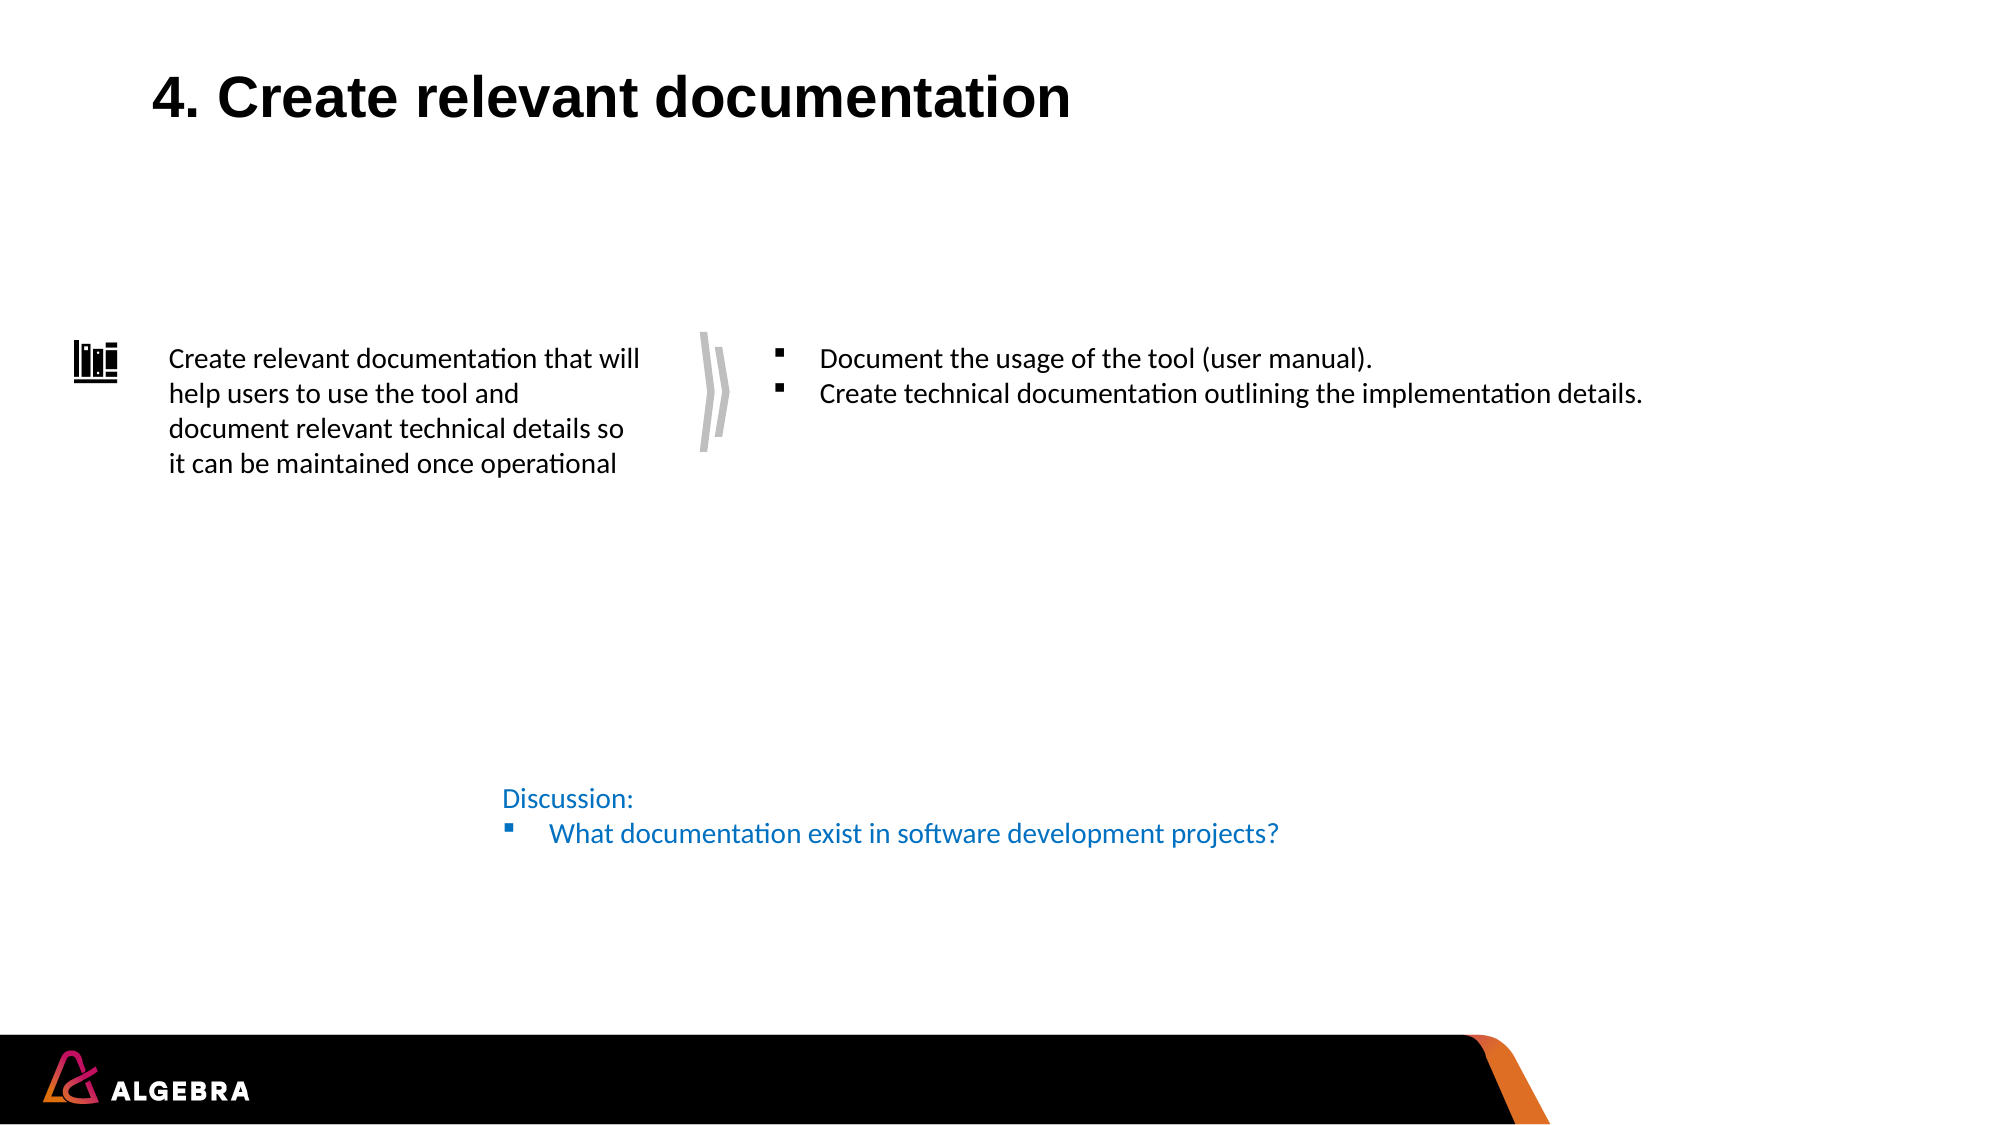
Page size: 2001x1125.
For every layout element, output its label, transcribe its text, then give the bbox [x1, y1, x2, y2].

text_box Discussion: What documentation exist in software development projects? [487, 771, 1595, 928]
text_box Document the usage of the tool (user manual). Create technical documentation outlining the implementation details. [757, 331, 1884, 681]
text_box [699, 331, 730, 452]
text_box Create relevant documentation that will help users to use the tool and document relevant technical details so it can be maintained once operational [153, 331, 657, 550]
title 4. Create relevant documentation [137, 59, 1863, 278]
picture [65, 331, 126, 392]
picture [0, 1034, 1733, 1125]
